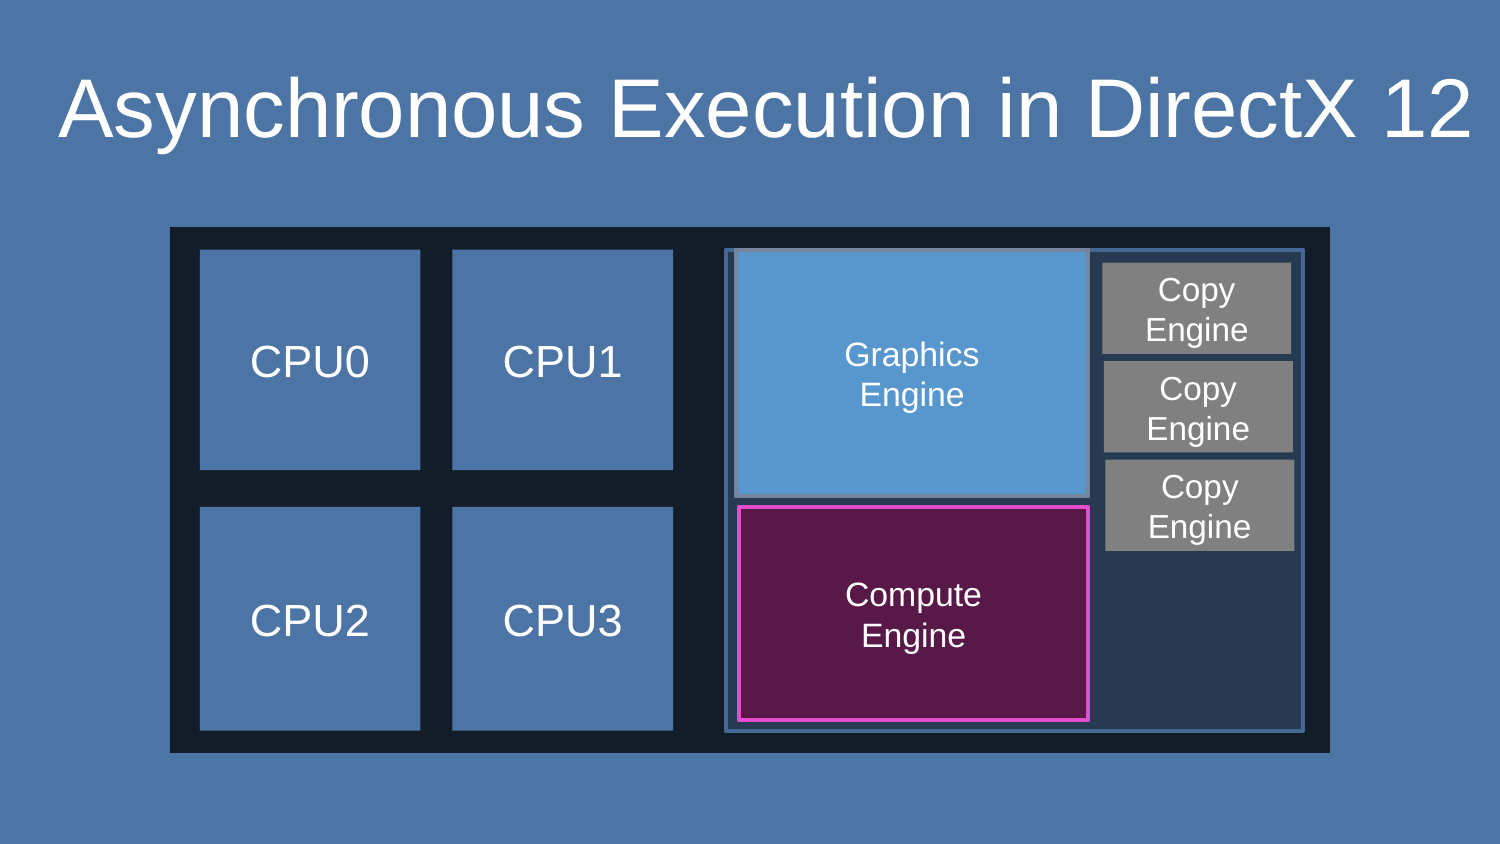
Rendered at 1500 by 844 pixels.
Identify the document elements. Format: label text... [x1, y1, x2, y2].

text_box Copy Engine [1103, 458, 1296, 553]
title Asynchronous Execution in DirectX 12 [32, 33, 1500, 175]
text_box Compute Engine [737, 505, 1090, 722]
text_box CPU2 [198, 505, 422, 733]
text_box Graphics Engine [734, 248, 1090, 498]
text_box [166, 222, 1334, 757]
text_box [724, 248, 1305, 733]
text_box Copy Engine [1100, 261, 1293, 356]
text_box Copy Engine [1102, 359, 1295, 454]
text_box CPU3 [450, 505, 675, 733]
text_box CPU0 [198, 248, 422, 472]
text_box CPU1 [450, 248, 675, 472]
